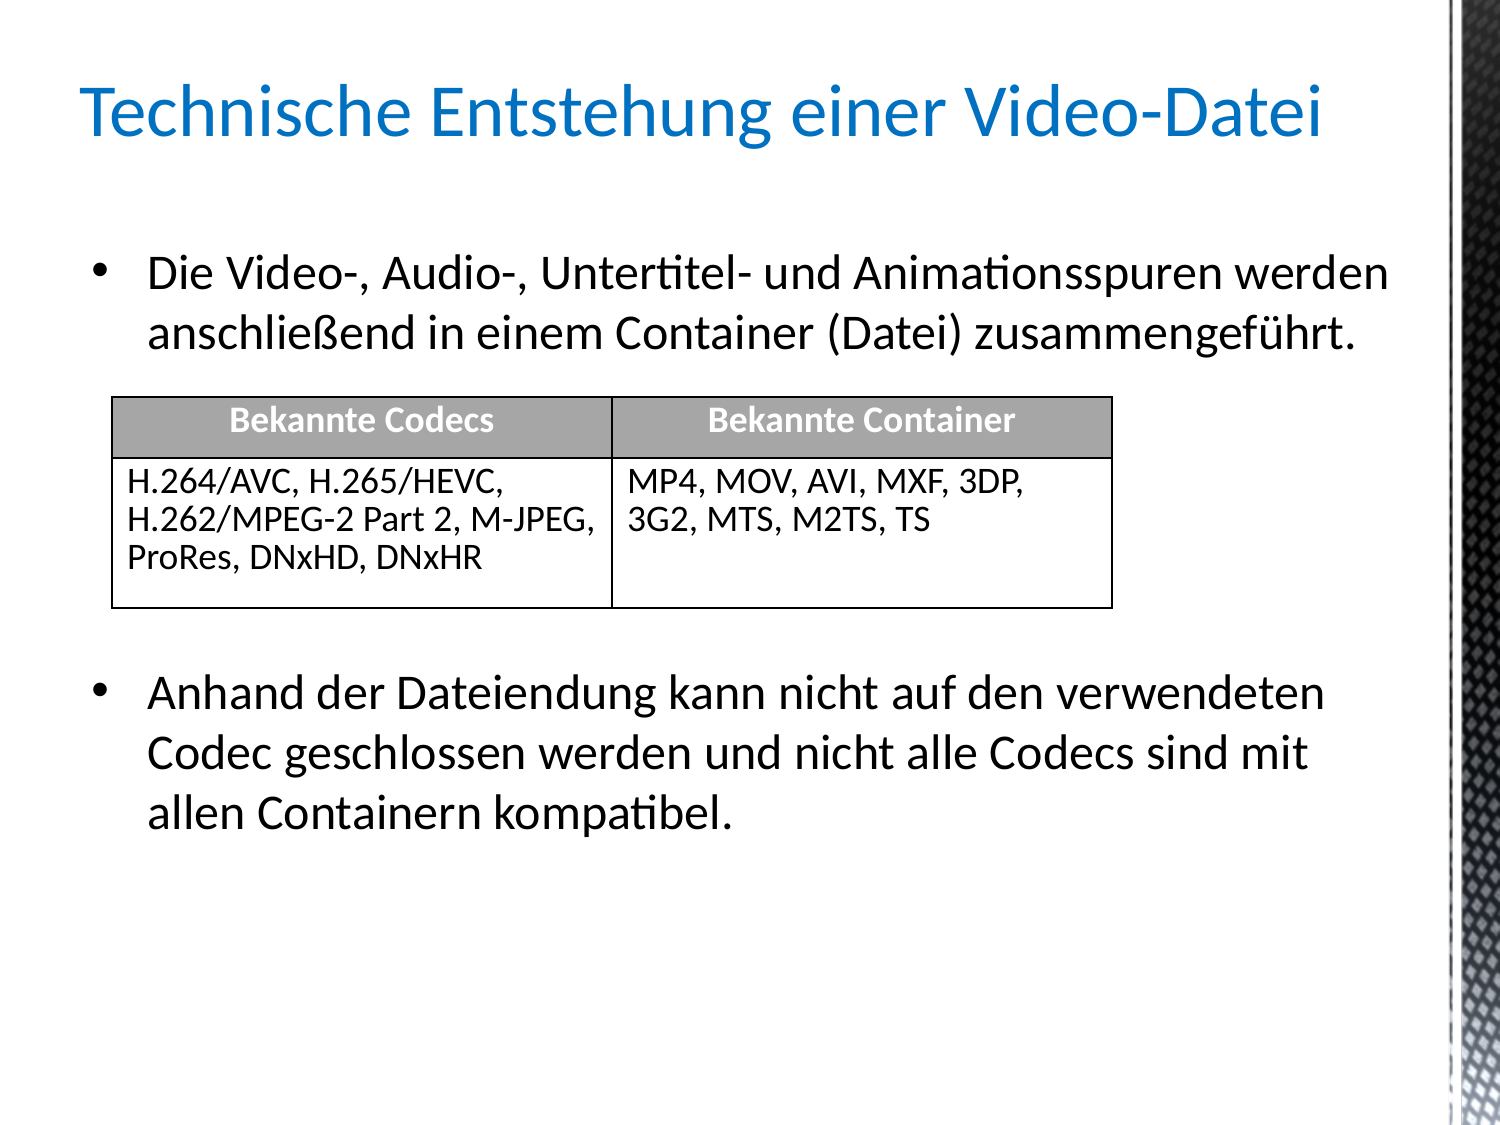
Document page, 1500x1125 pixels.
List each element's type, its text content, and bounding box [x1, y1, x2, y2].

table_cell H.264/AVC, H.265/HEVC, H.262/MPEG-2 Part 2, M-JPEG, ProRes, DNxHD, DNxHR [113, 459, 611, 607]
table_header Bekannte Codecs [113, 398, 611, 457]
text_box Technische Entstehung einer Video-Datei [64, 54, 1412, 160]
text_box Die Video-, Audio-, Untertitel- und Animationsspuren werden anschließend in einem Container (Datei) zusammengeführt. Anhand der Dateiendung kann nicht auf den verwendeten Codec geschlossen werden und nicht alle Codecs sind mit allen Containern kompatibel. [76, 231, 1412, 907]
table_cell MP4, MOV, AVI, MXF, 3DP, 3G2, MTS, M2TS, TS [613, 459, 1111, 607]
table_header Bekannte Container [613, 398, 1111, 457]
picture [1447, 0, 1500, 1125]
